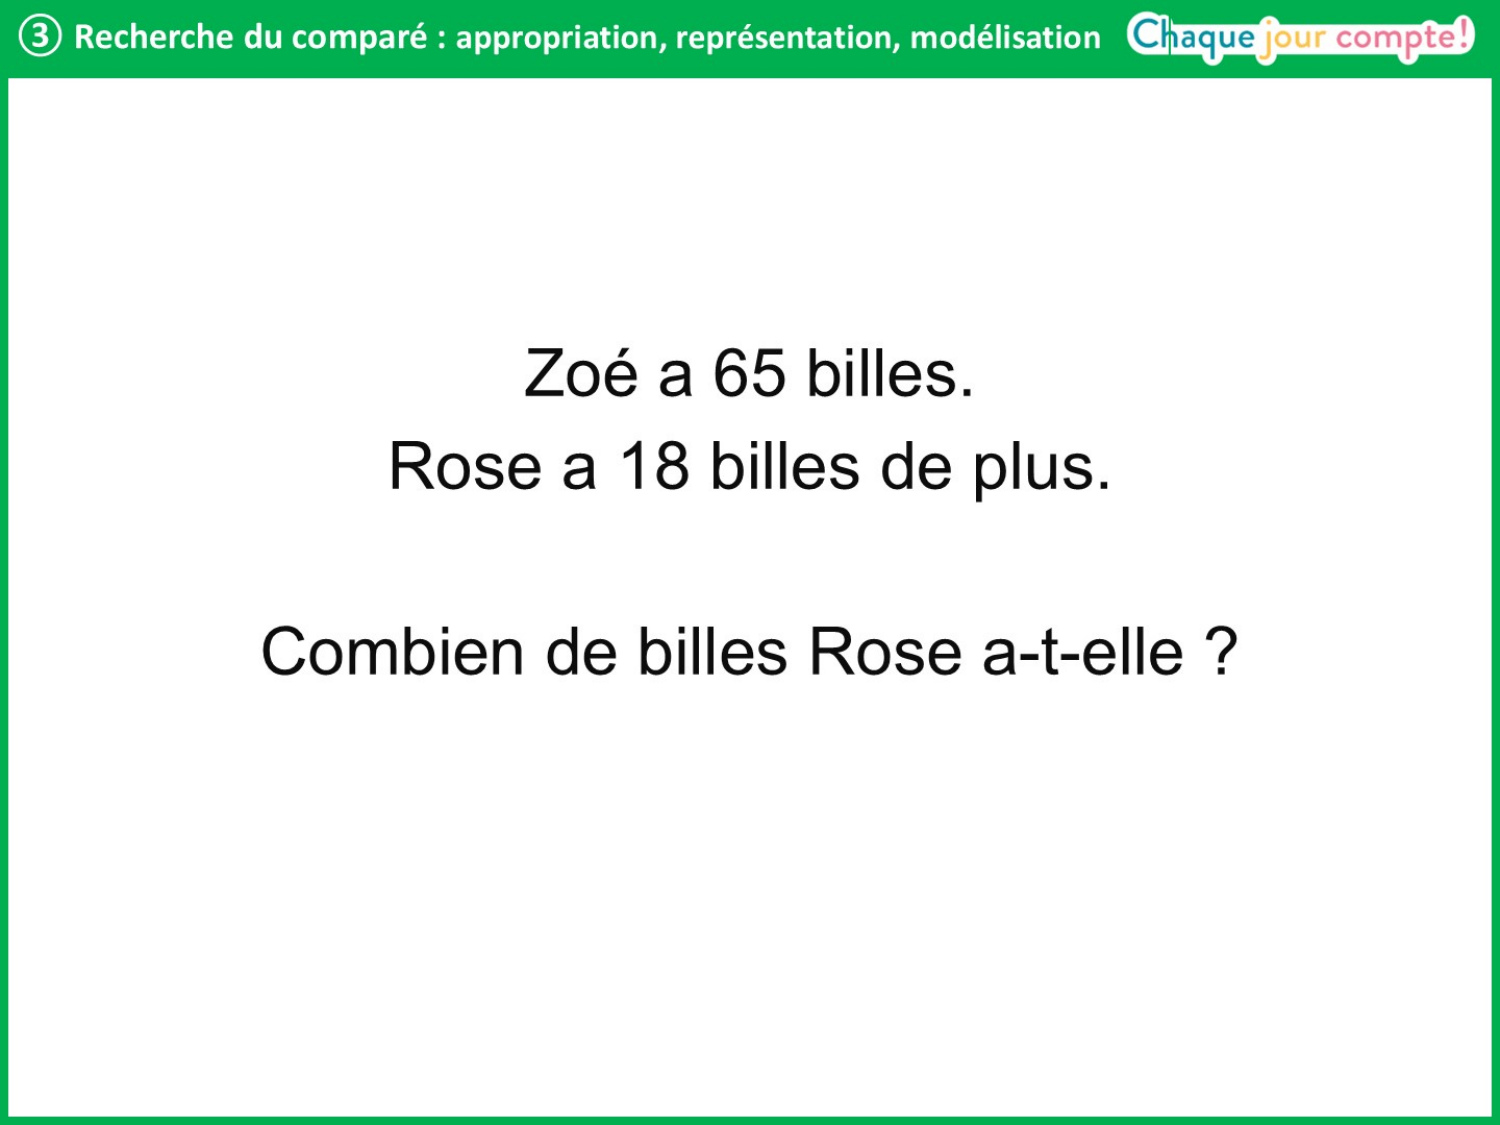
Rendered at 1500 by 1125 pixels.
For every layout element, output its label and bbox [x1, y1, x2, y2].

list [0, 0, 1500, 1125]
